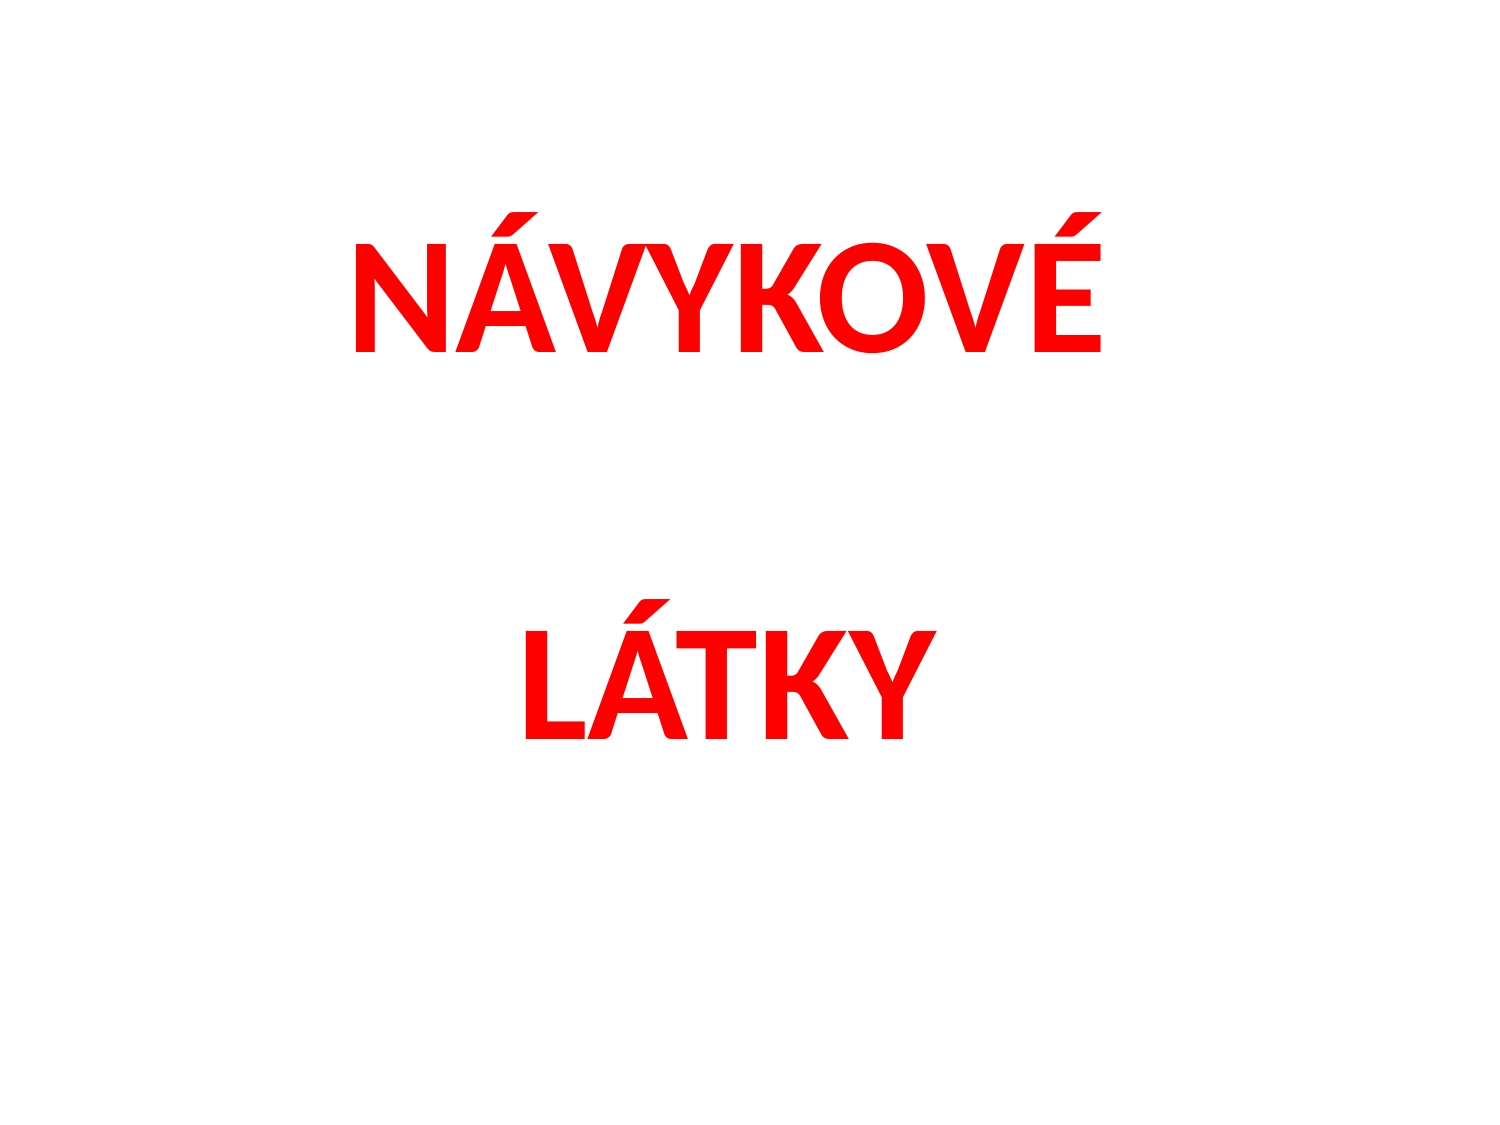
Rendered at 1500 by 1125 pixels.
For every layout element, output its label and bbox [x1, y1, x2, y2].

text_box [70, 116, 1384, 833]
